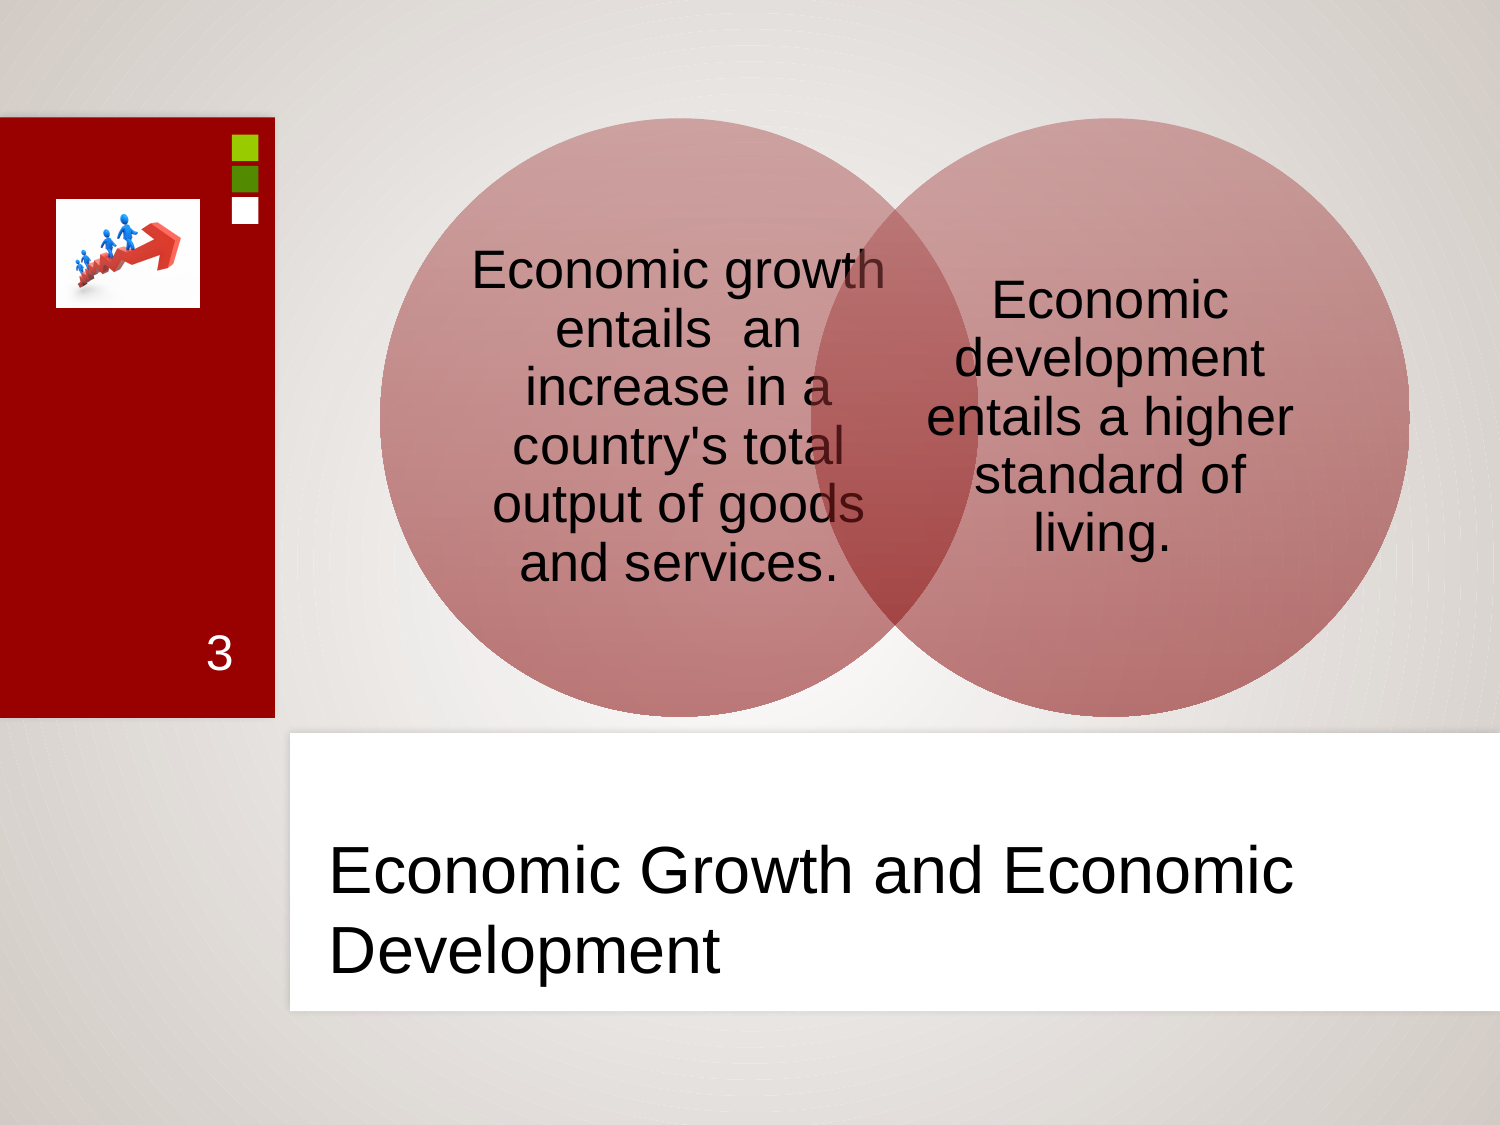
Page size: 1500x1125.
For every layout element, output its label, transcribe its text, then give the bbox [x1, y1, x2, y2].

picture [56, 199, 201, 308]
slide_number 3 [56, 600, 249, 701]
picture [289, 116, 1500, 719]
title Economic Growth and Economic Development [313, 767, 1453, 995]
